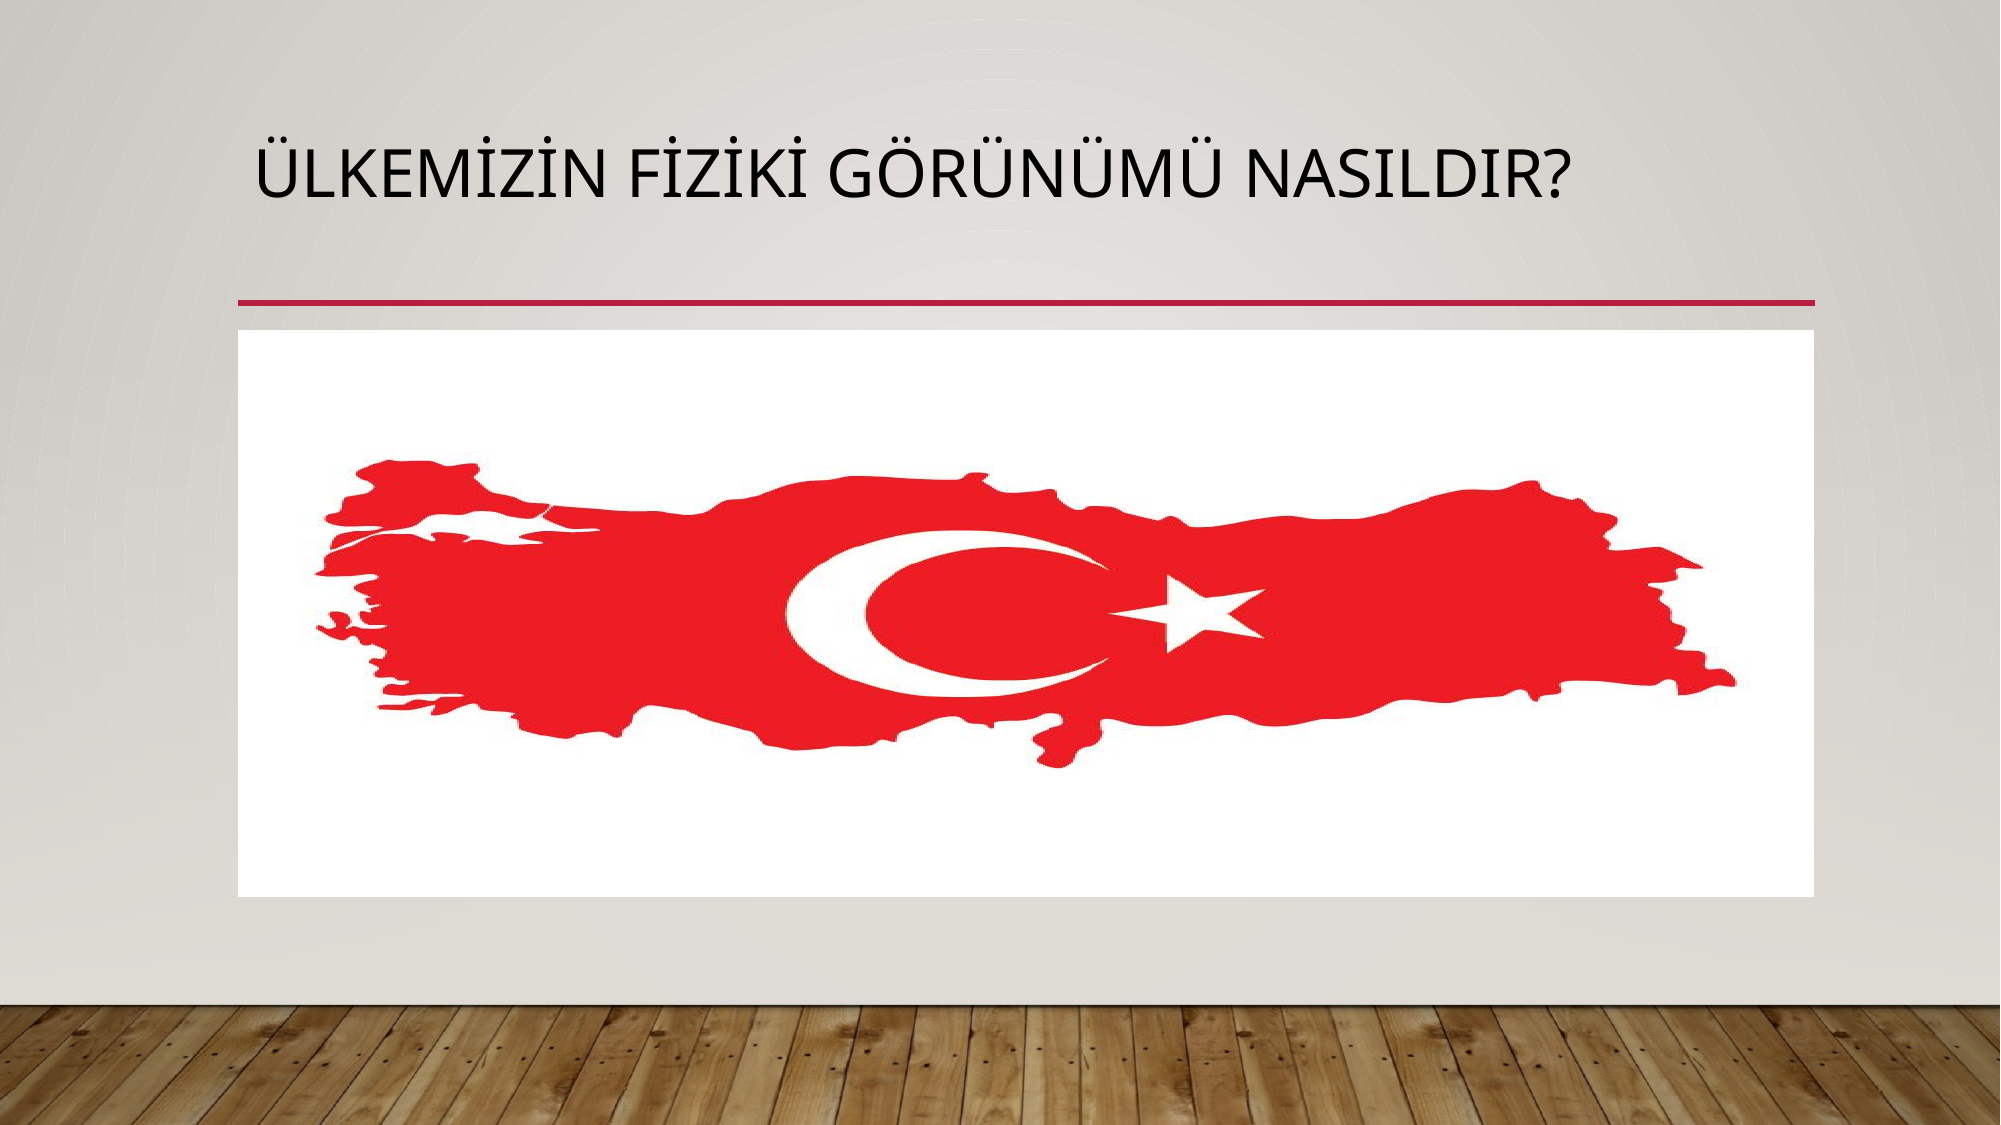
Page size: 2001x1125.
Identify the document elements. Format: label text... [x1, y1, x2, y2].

title ÜLKEMİZİN FİZİKİ GÖRÜNÜMÜ NASILDIR? [238, 131, 1814, 305]
picture [0, 1005, 2000, 1125]
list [237, 330, 1814, 897]
